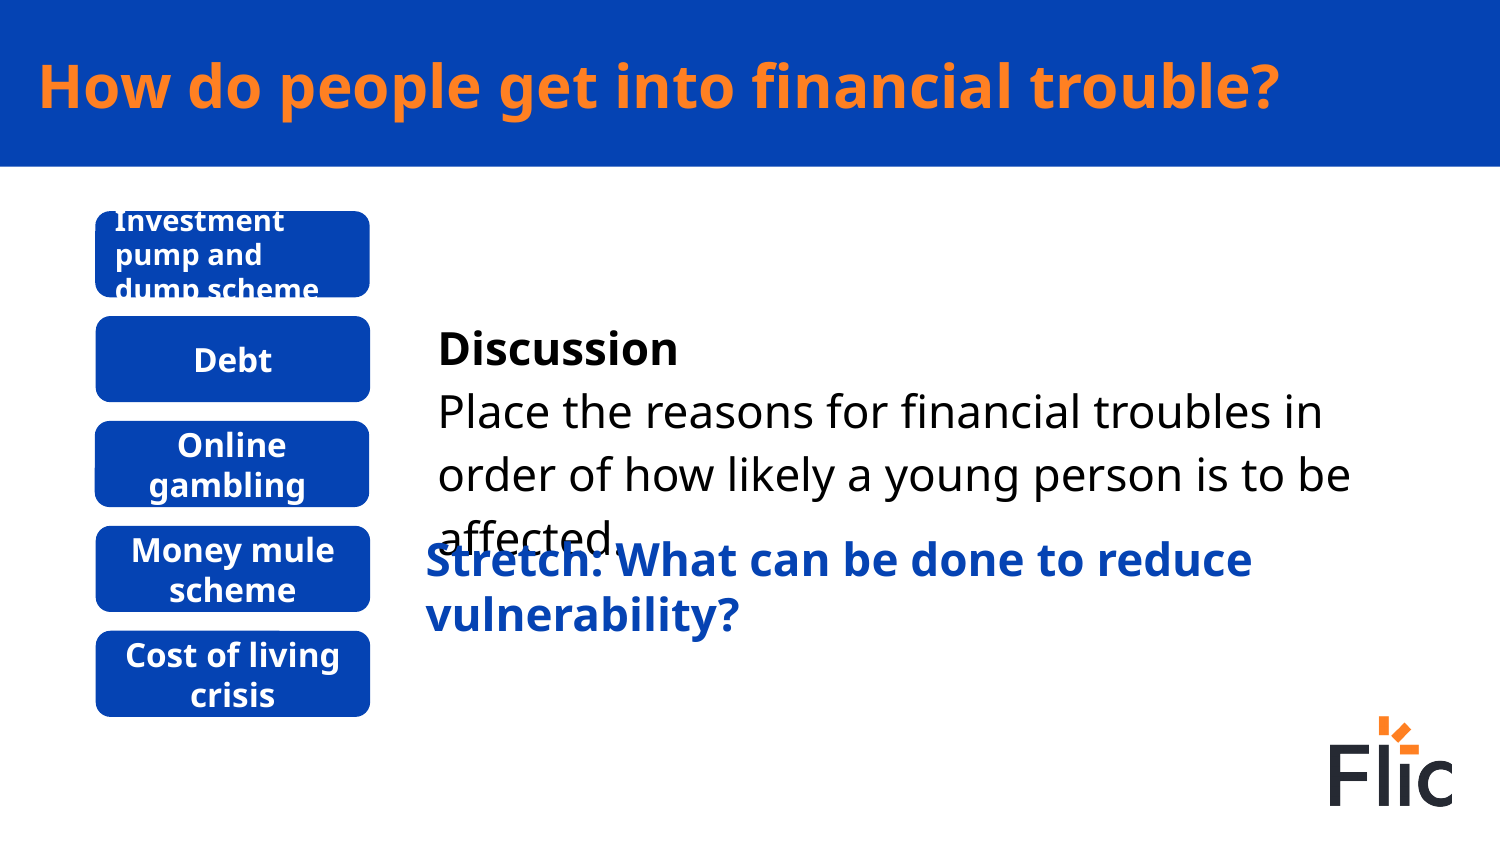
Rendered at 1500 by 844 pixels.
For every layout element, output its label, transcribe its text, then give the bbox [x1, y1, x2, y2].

text_box Online gambling [95, 421, 369, 507]
text_box How do people get into financial trouble? [22, 41, 1351, 127]
text_box Debt [96, 316, 370, 402]
text_box Money mule scheme [96, 526, 370, 612]
text_box Stretch: What can be done to reduce vulnerability? [410, 515, 1483, 656]
text_box Discussion Place the reasons for financial troubles in order of how likely a young person is to be affected. [422, 296, 1396, 515]
picture [1330, 716, 1452, 807]
text_box Investment pump and dump scheme [95, 211, 369, 297]
text_box Cost of living crisis [96, 631, 370, 717]
